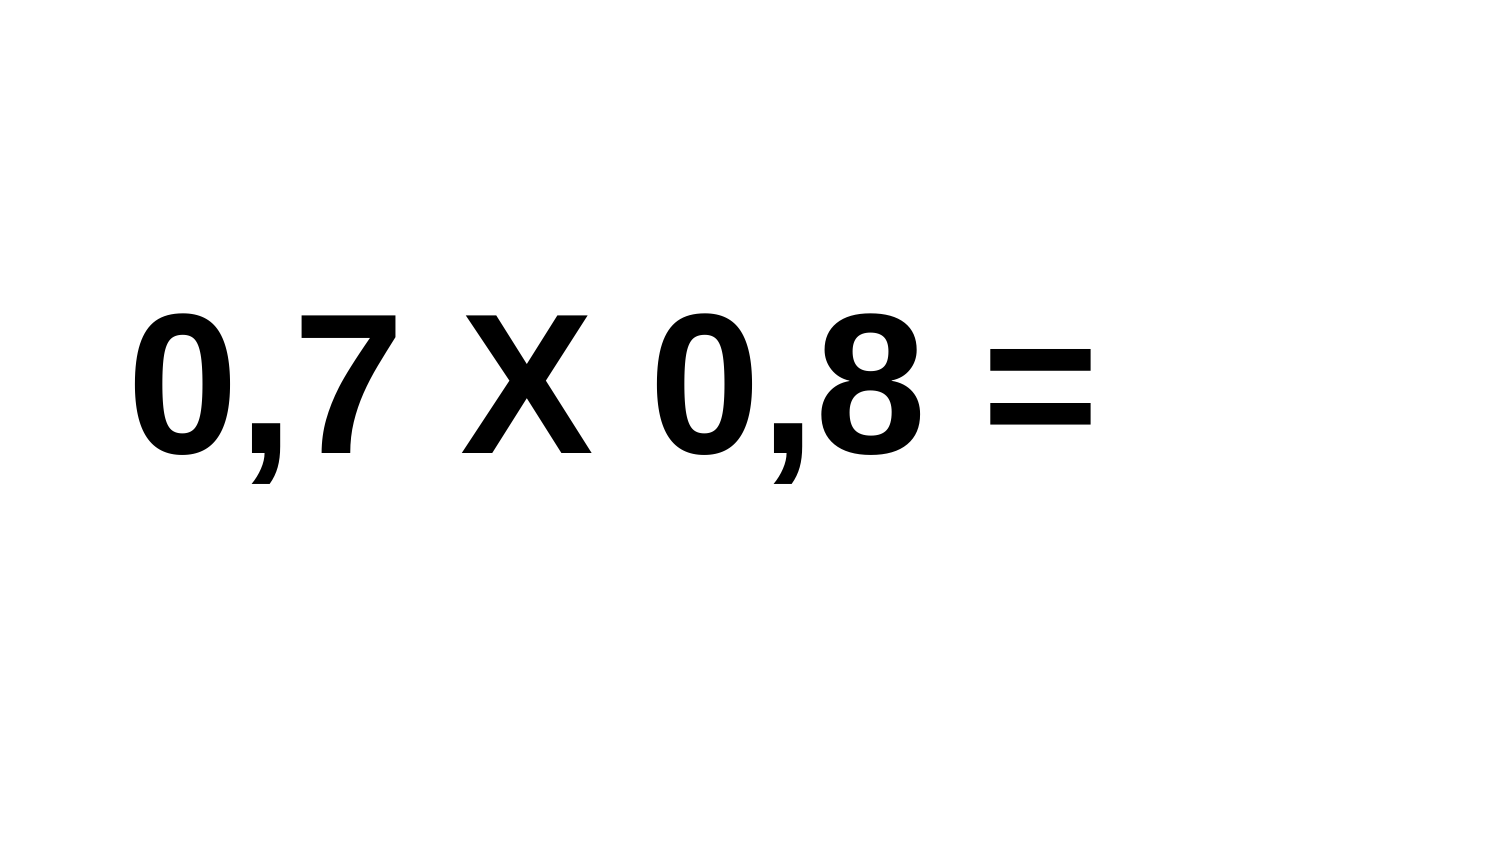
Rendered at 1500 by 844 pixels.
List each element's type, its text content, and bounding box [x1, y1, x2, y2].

text_box 0,7 X 0,8 = [112, 318, 1388, 509]
